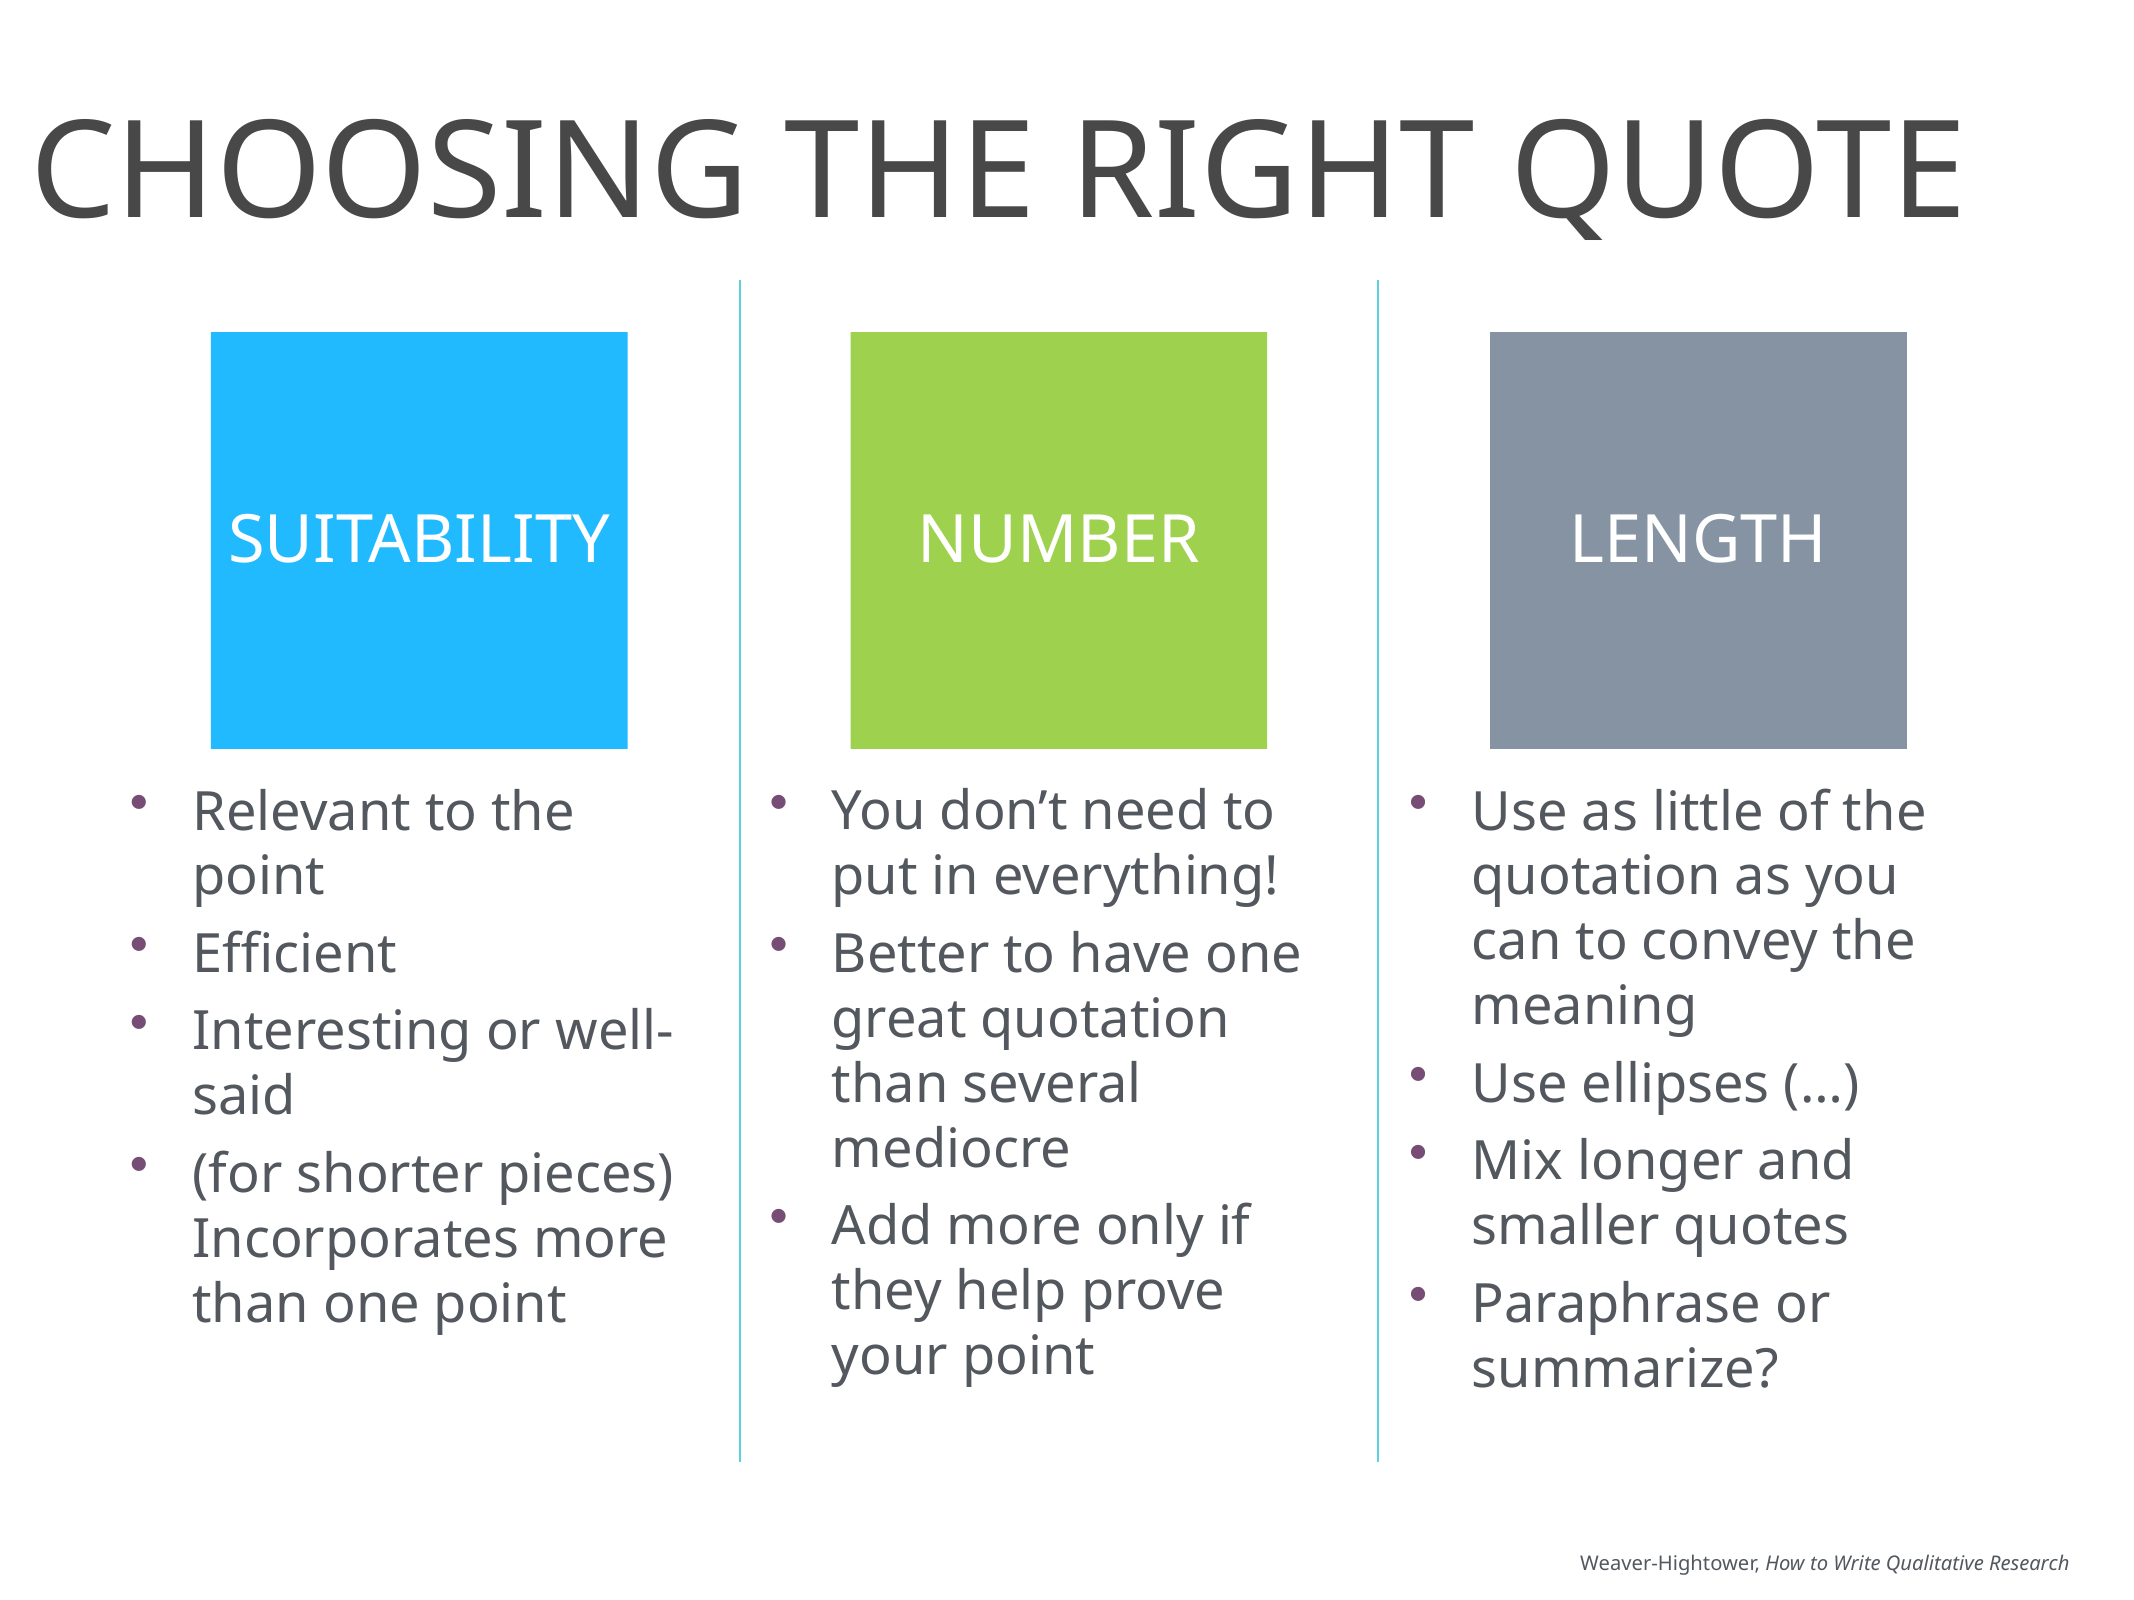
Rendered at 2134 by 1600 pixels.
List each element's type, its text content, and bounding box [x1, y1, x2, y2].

title CHOOSING THE RIGHT QUOTE [29, 14, 2089, 334]
list Suitability [210, 331, 629, 750]
text_box Use as little of the quotation as you can to convey the meaning Use ellipses (…) Mix longer and smaller quotes Paraphrase or summarize? [1409, 775, 1988, 1498]
list Relevant to the point Efficient Interesting or well-said (for shorter pieces) Incorporates more than one point [129, 775, 710, 1413]
text_box You don’t need to put in everything! Better to have one great quotation than several mediocre Add more only if they help prove your point [769, 775, 1349, 1477]
list Number [849, 331, 1268, 750]
list Length [1489, 331, 1908, 750]
